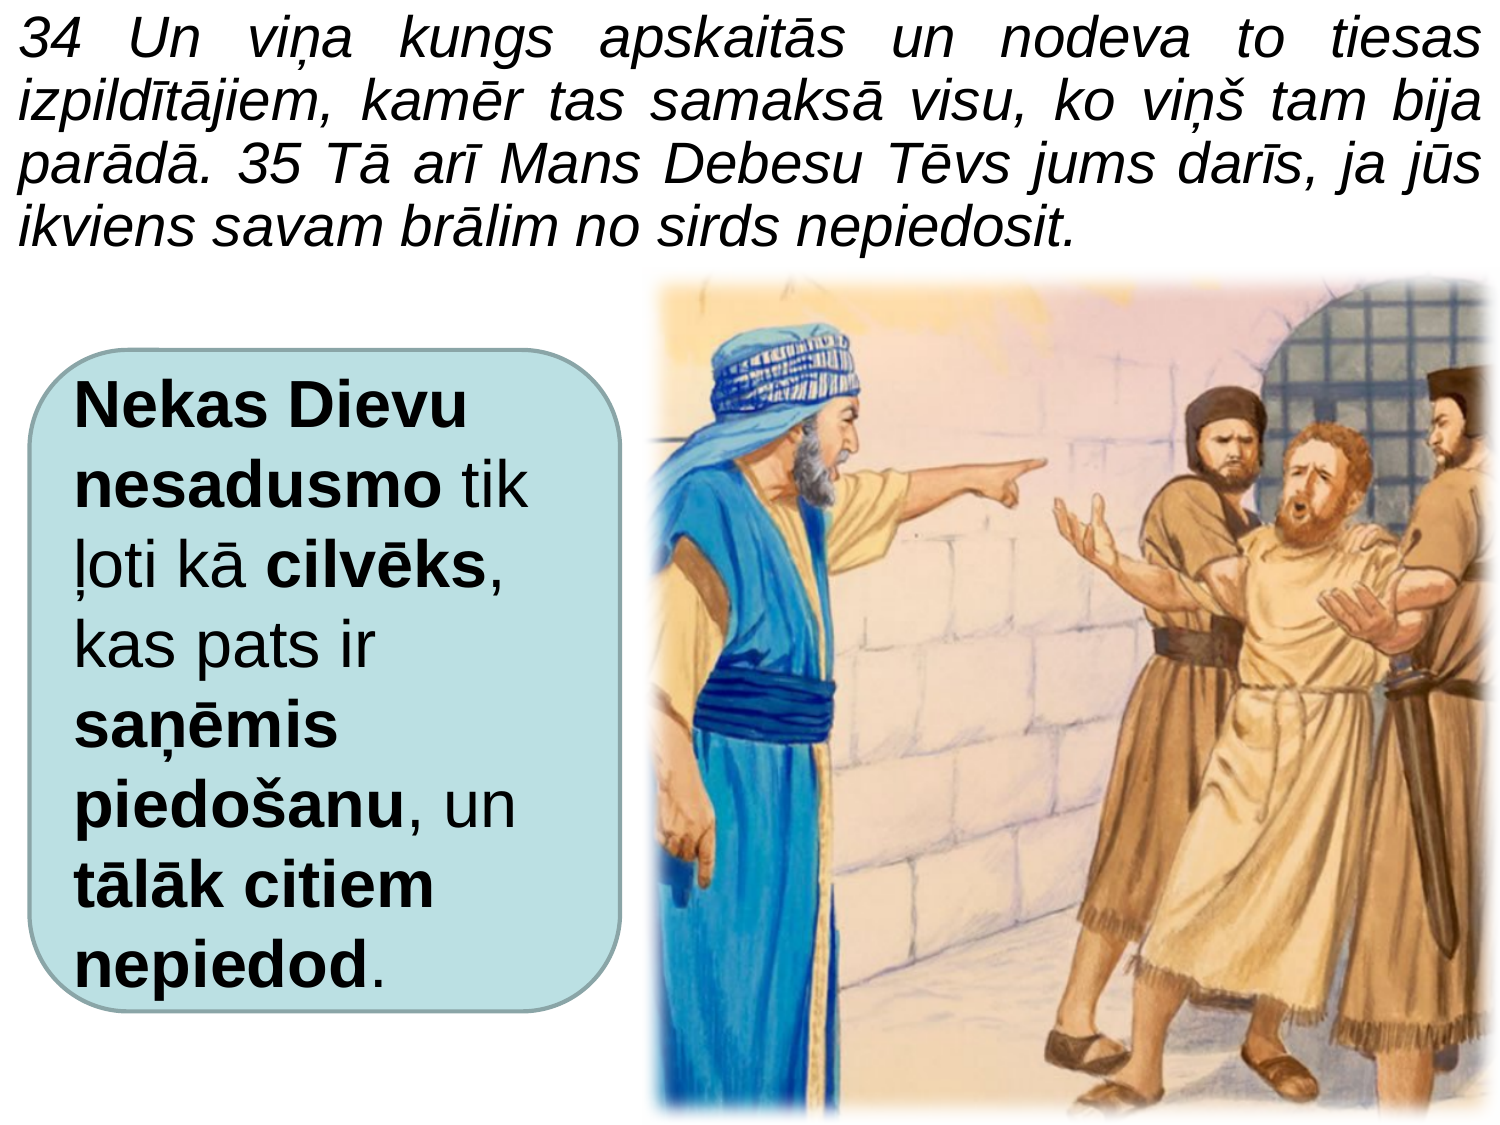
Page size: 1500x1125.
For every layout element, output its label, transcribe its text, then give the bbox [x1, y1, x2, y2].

text_box Nekas Dievu nesadusmo tik ļoti kā cilvēks, kas pats ir saņēmis piedošanu, un tālāk citiem nepiedod. [27, 347, 623, 1014]
picture [641, 266, 1500, 1125]
list 34 Un viņa kungs apskaitās un nodeva to tiesas izpildītājiem, kamēr tas samaksā visu, ko viņš tam bija parādā. 35 Tā arī Mans Debesu Tēvs jums darīs, ja jūs ikviens savam brālim no sirds nepiedosit. [0, 0, 1500, 411]
